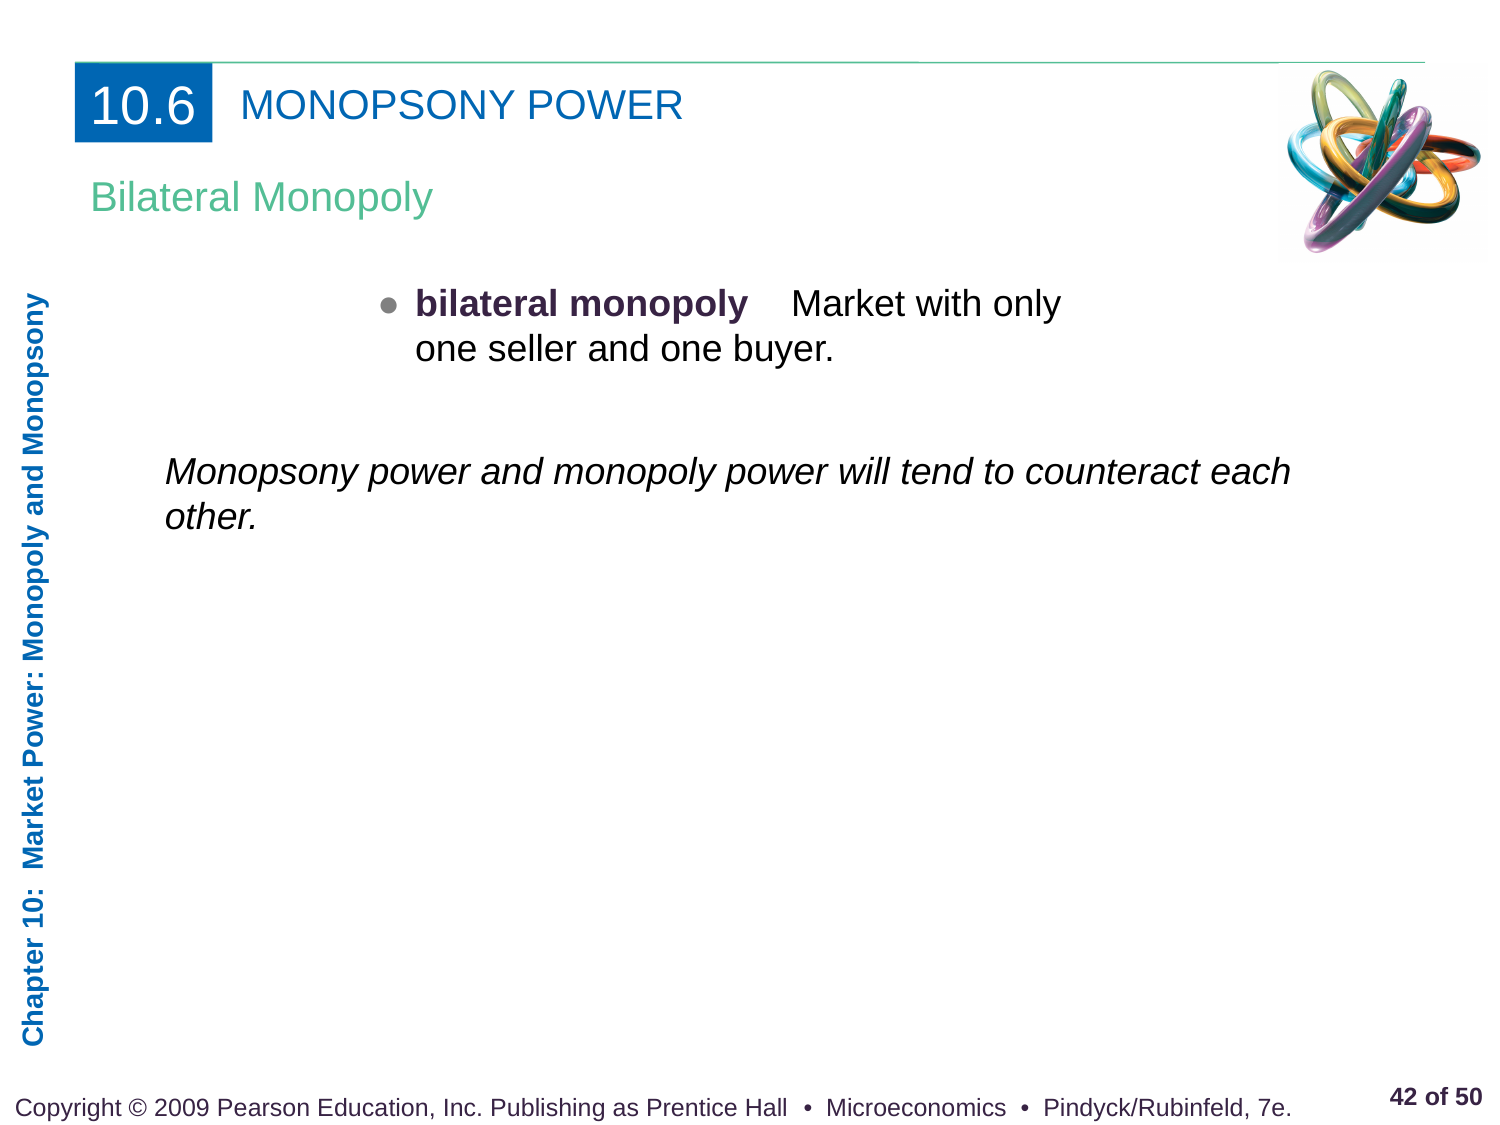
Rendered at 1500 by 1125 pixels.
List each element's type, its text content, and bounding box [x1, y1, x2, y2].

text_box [74, 62, 1279, 143]
picture [1278, 63, 1488, 263]
list Bilateral Monopoly [75, 162, 1175, 247]
text_box ● bilateral monopoly Market with only one seller and one buyer. [362, 271, 1138, 376]
text_box Monopsony power and monopoly power will tend to counteract each other. [149, 439, 1350, 544]
